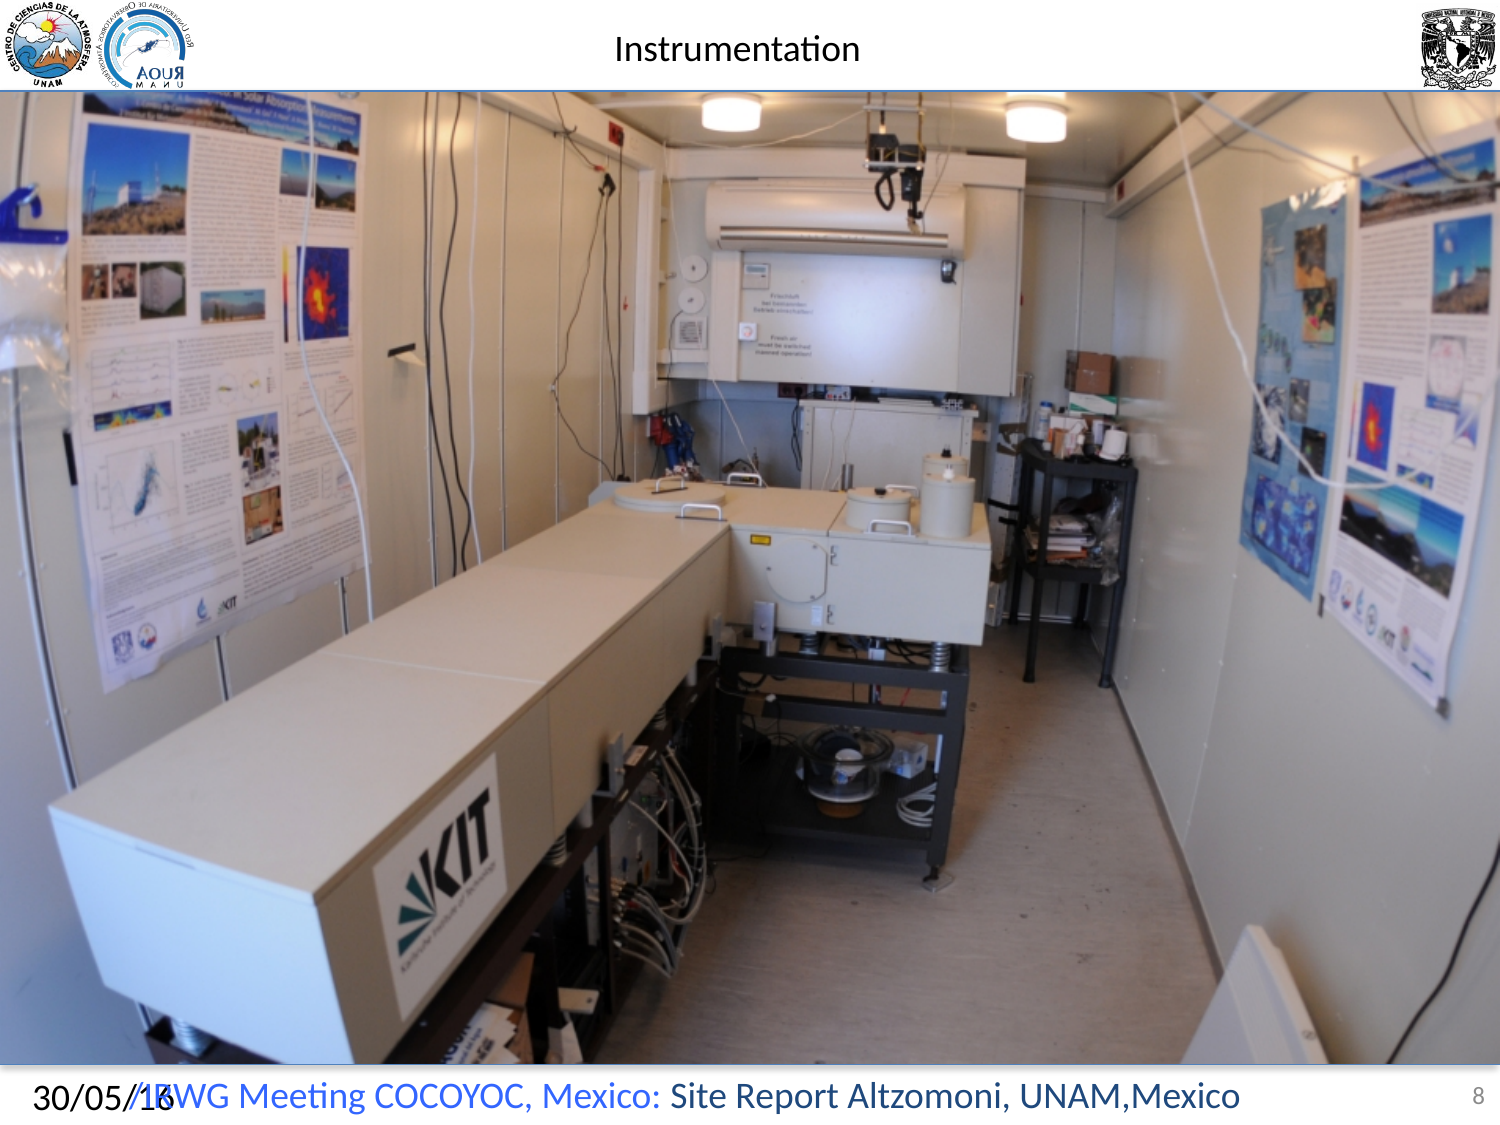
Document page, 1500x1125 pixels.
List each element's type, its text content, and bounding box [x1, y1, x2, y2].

picture [0, 0, 195, 90]
slide_number 8 [1378, 1071, 1500, 1125]
footer /IRWG Meeting COCOYOC, Mexico: Site Report Altzomoni, UNAM,Mexico [0, 1072, 1378, 1124]
picture [1416, 3, 1500, 90]
picture [0, 92, 1500, 1064]
title Instrumentation [229, 0, 1247, 90]
